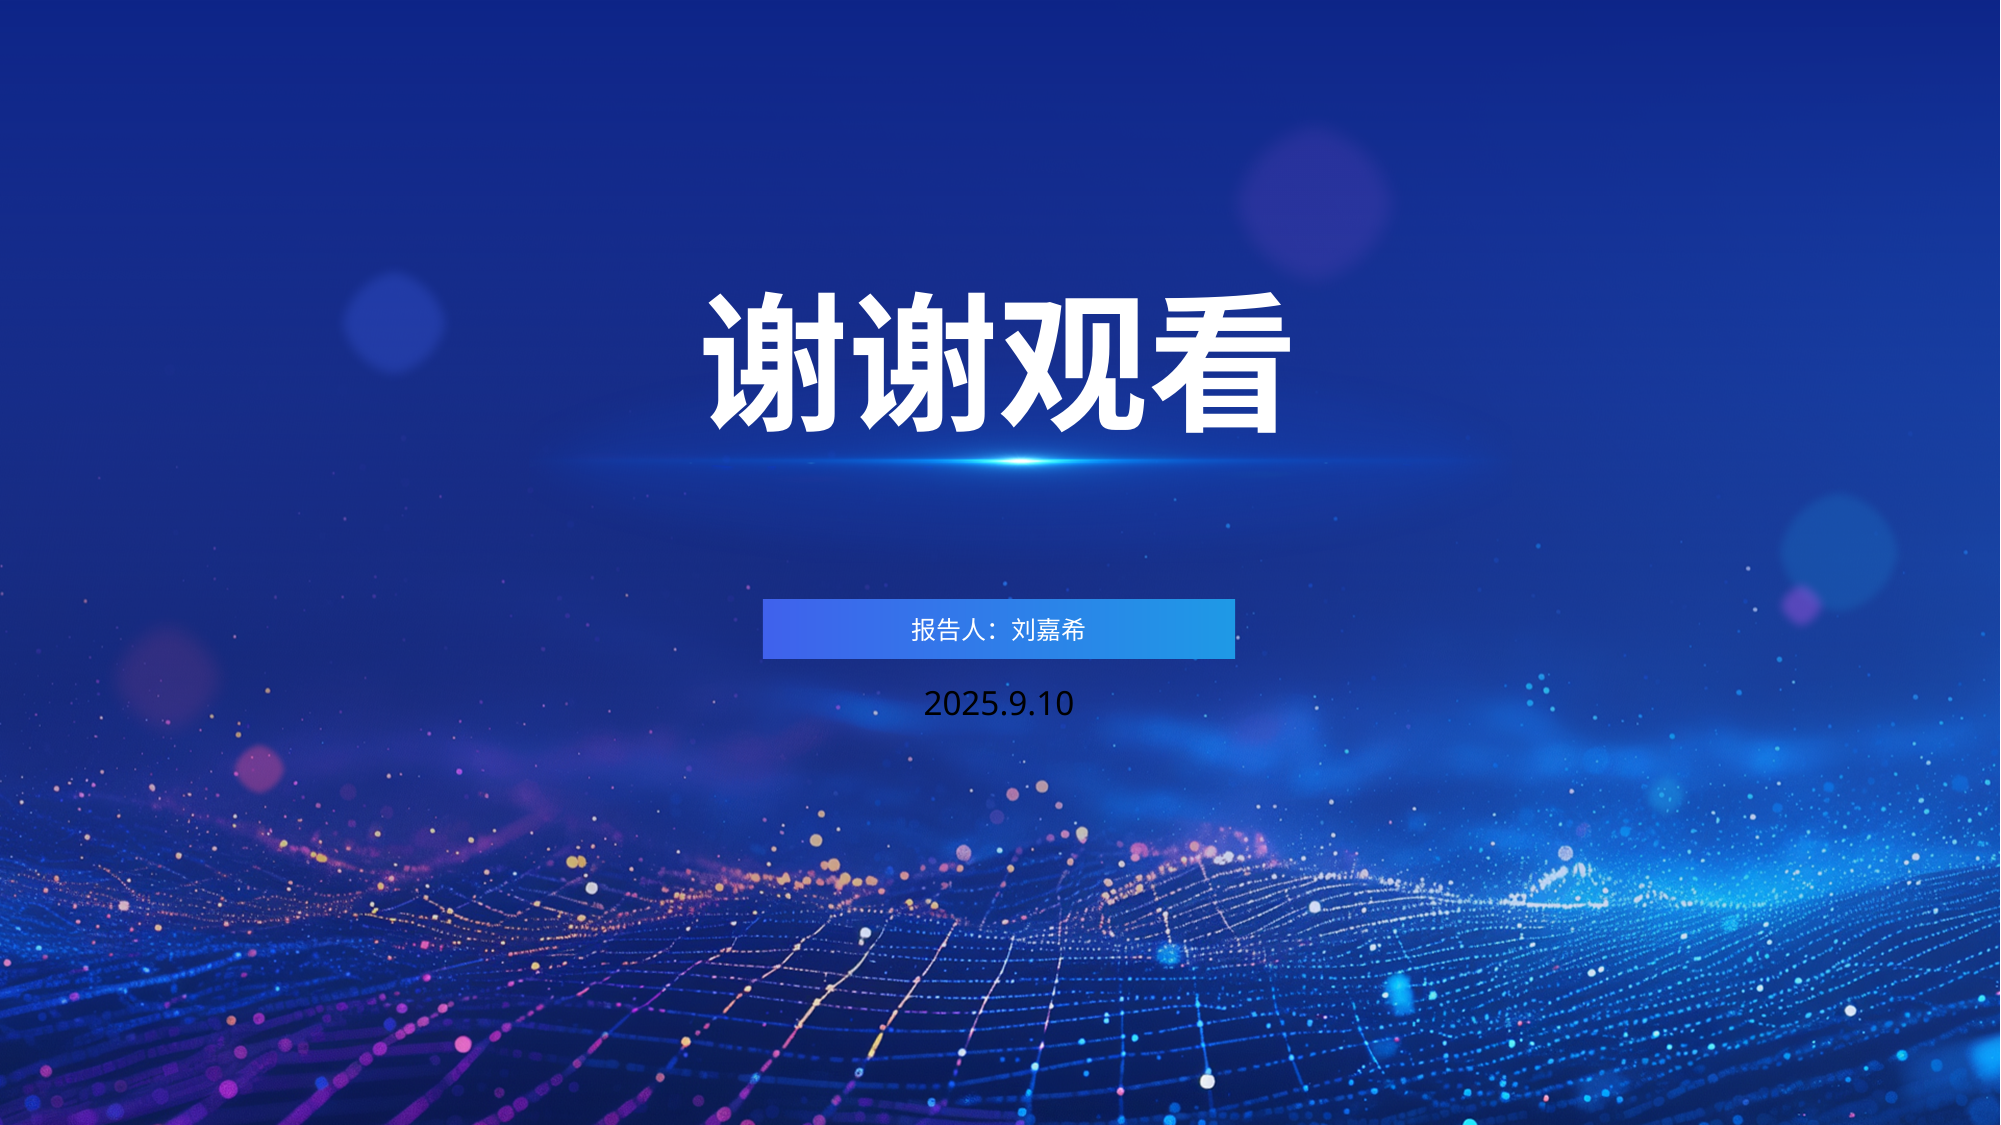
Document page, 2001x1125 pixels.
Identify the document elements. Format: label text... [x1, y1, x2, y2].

list 2025.9.10 [762, 673, 1236, 733]
title 谢谢观看 [108, 120, 1890, 457]
list 报告人：刘嘉希 [762, 599, 1236, 659]
picture [472, 457, 1512, 643]
picture [0, 867, 2000, 1125]
